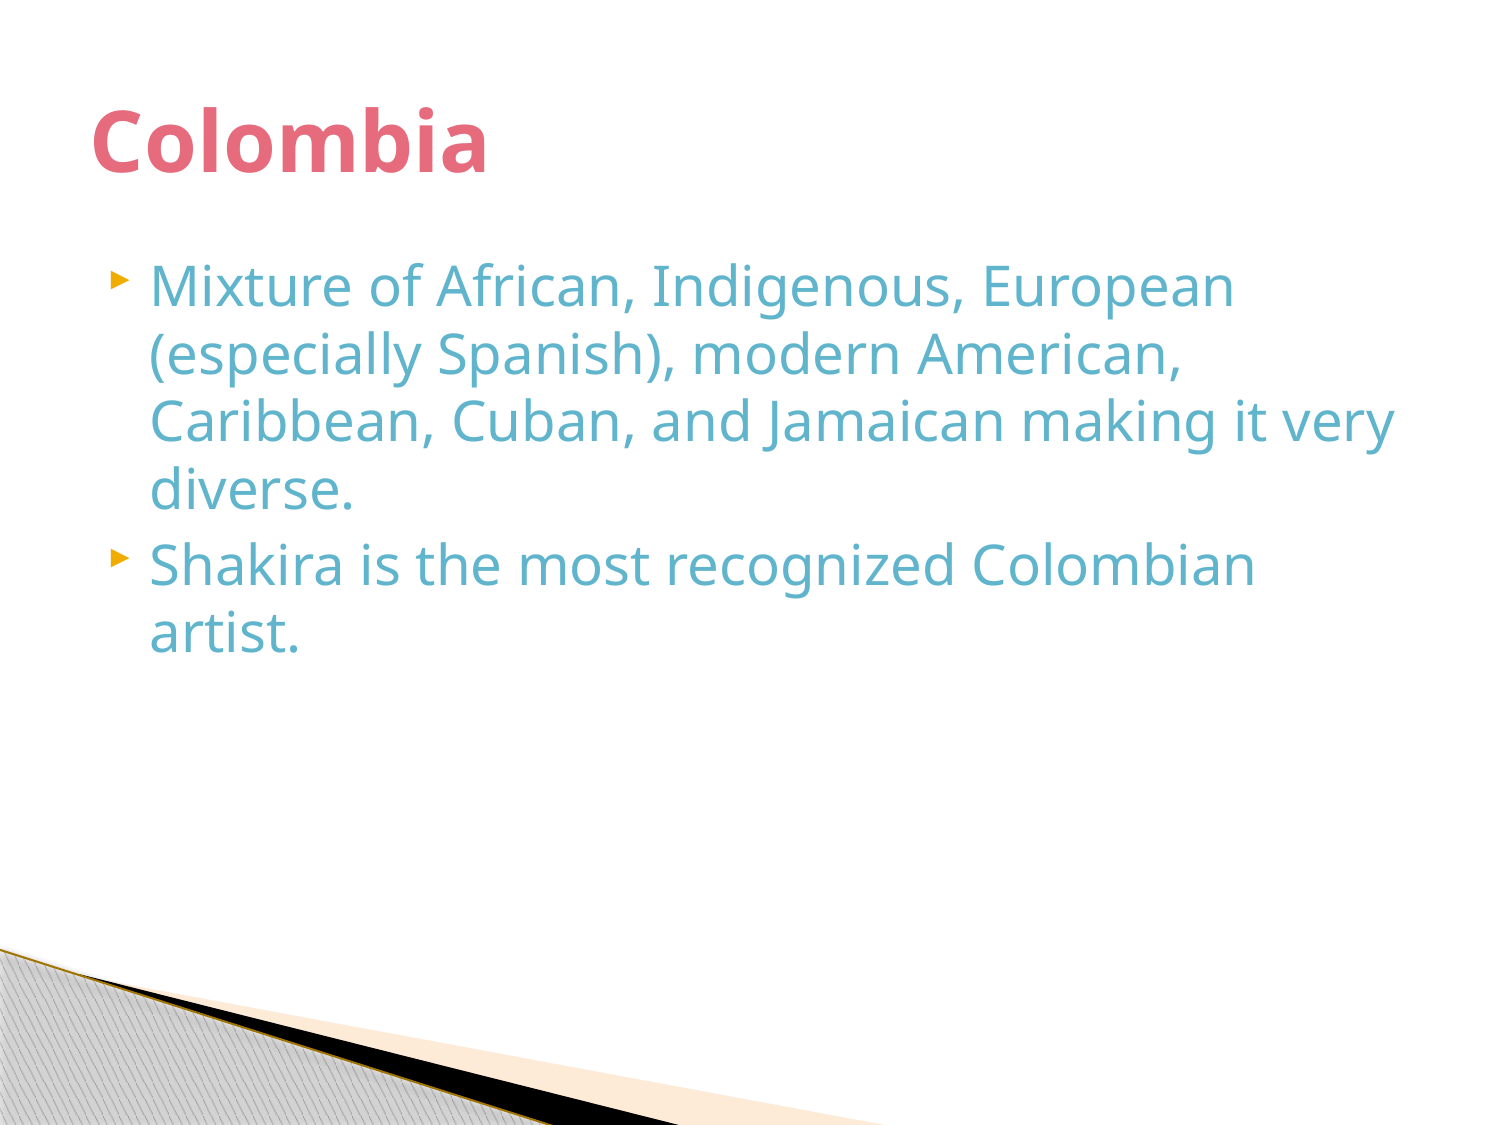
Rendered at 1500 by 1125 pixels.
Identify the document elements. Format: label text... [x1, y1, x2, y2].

list Mixture of African, Indigenous, European (especially Spanish), modern American, Caribbean, Cuban, and Jamaican making it very diverse. Shakira is the most recognized Colombian artist. [75, 243, 1425, 986]
title Colombia [75, 45, 1425, 233]
